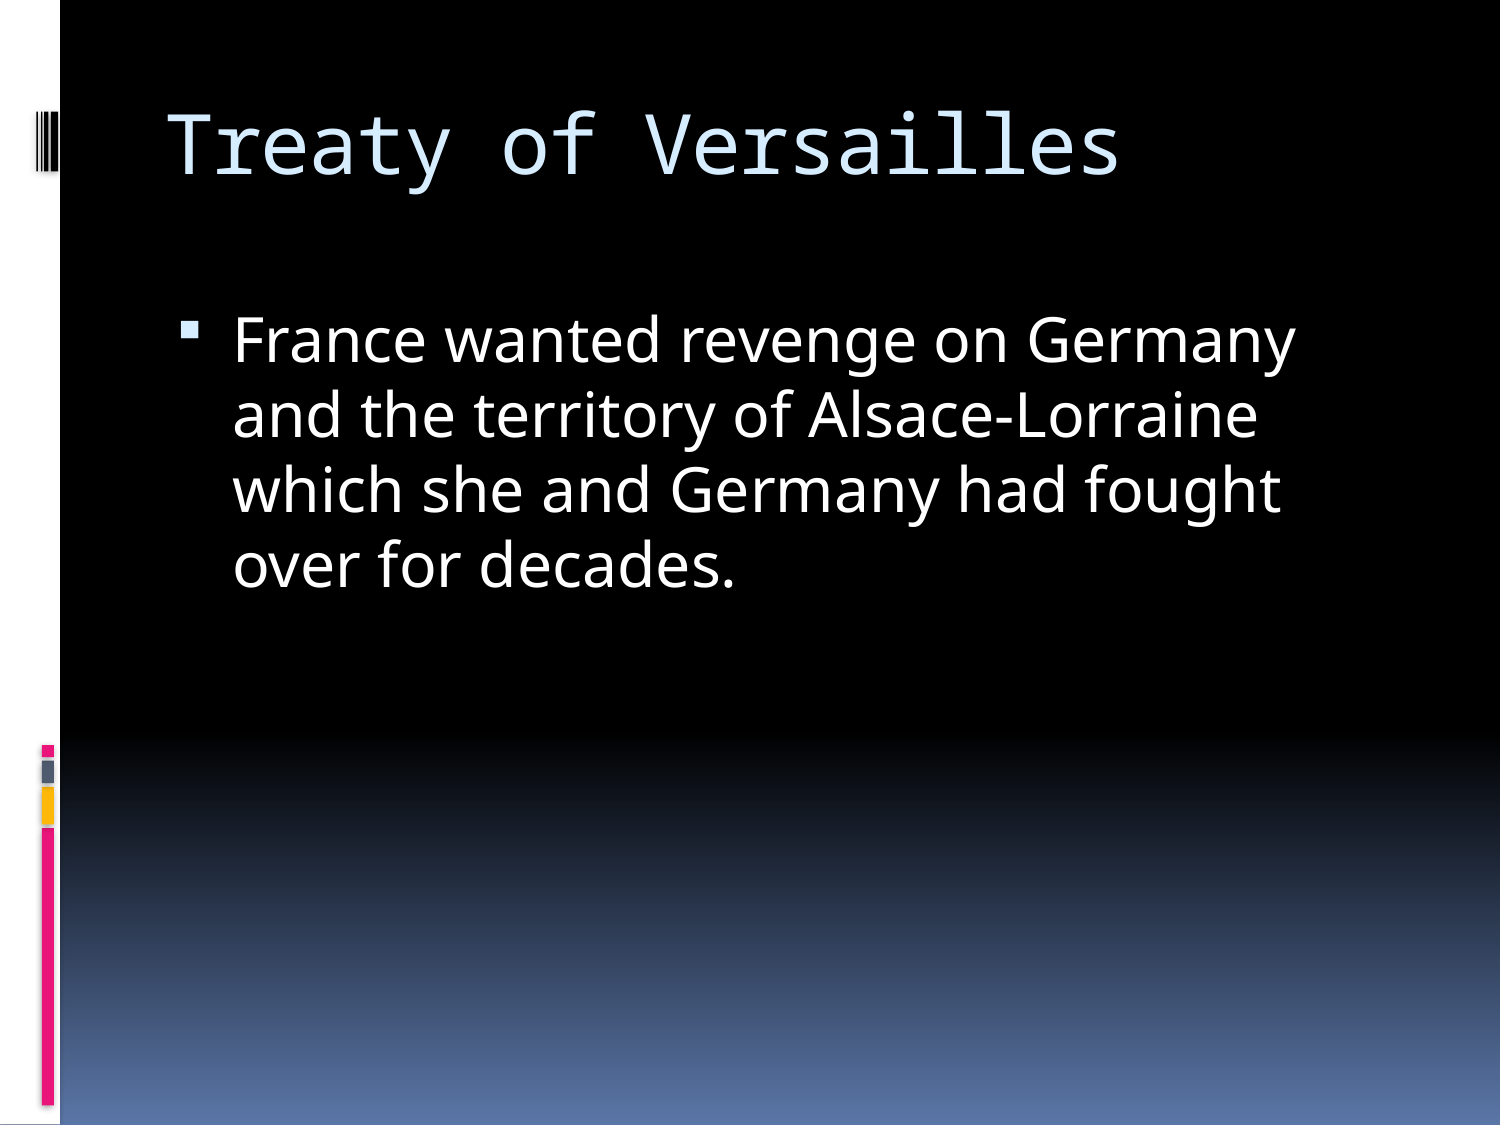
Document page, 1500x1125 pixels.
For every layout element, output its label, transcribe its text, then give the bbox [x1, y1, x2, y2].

title Treaty of Versailles [150, 83, 1425, 234]
list France wanted revenge on Germany and the territory of Alsace-Lorraine which she and Germany had fought over for decades. [150, 292, 1425, 1043]
